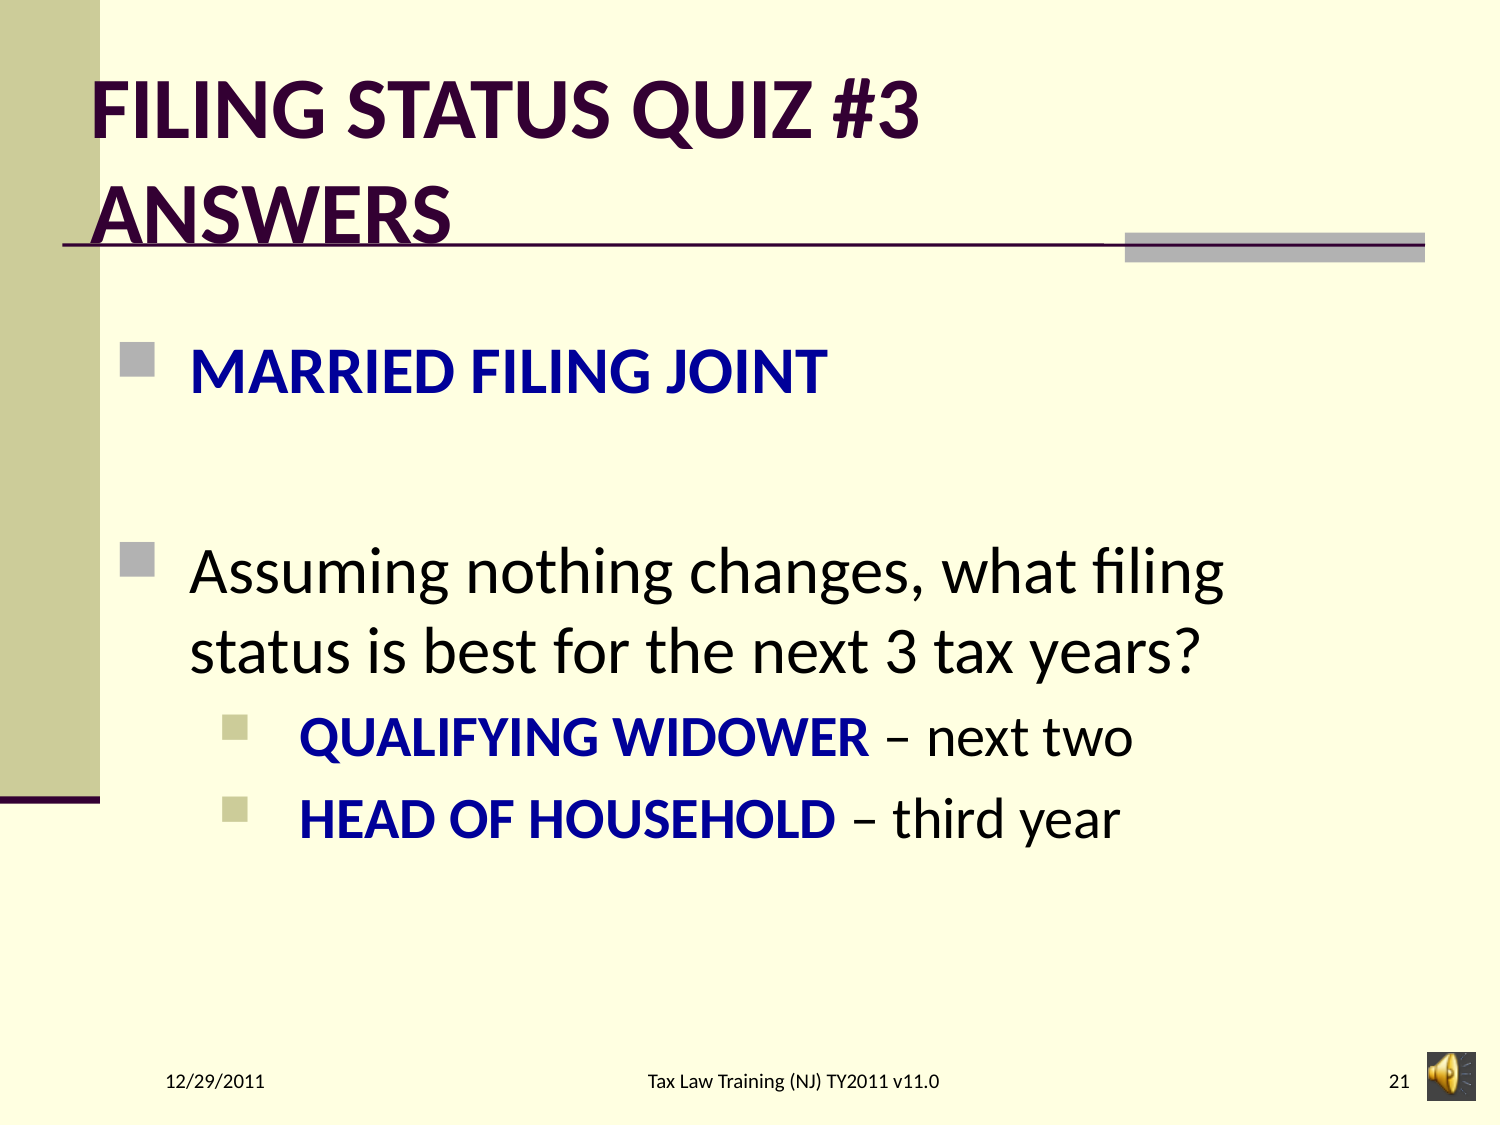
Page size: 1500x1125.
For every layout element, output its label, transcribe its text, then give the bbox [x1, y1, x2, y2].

picture [1426, 1051, 1477, 1102]
slide_number 21 [1112, 1049, 1426, 1101]
footer Tax Law Training (NJ) TY2011 v11.0 [549, 1049, 1038, 1101]
list MARRIED FILING JOINT Assuming nothing changes, what filing status is best for the next 3 tax years? QUALIFYING WIDOWER – next two HEAD OF HOUSEHOLD – third year [99, 319, 1413, 900]
title FILING STATUS QUIZ #3 ANSWERS [75, 62, 1425, 250]
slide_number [149, 1050, 476, 1101]
